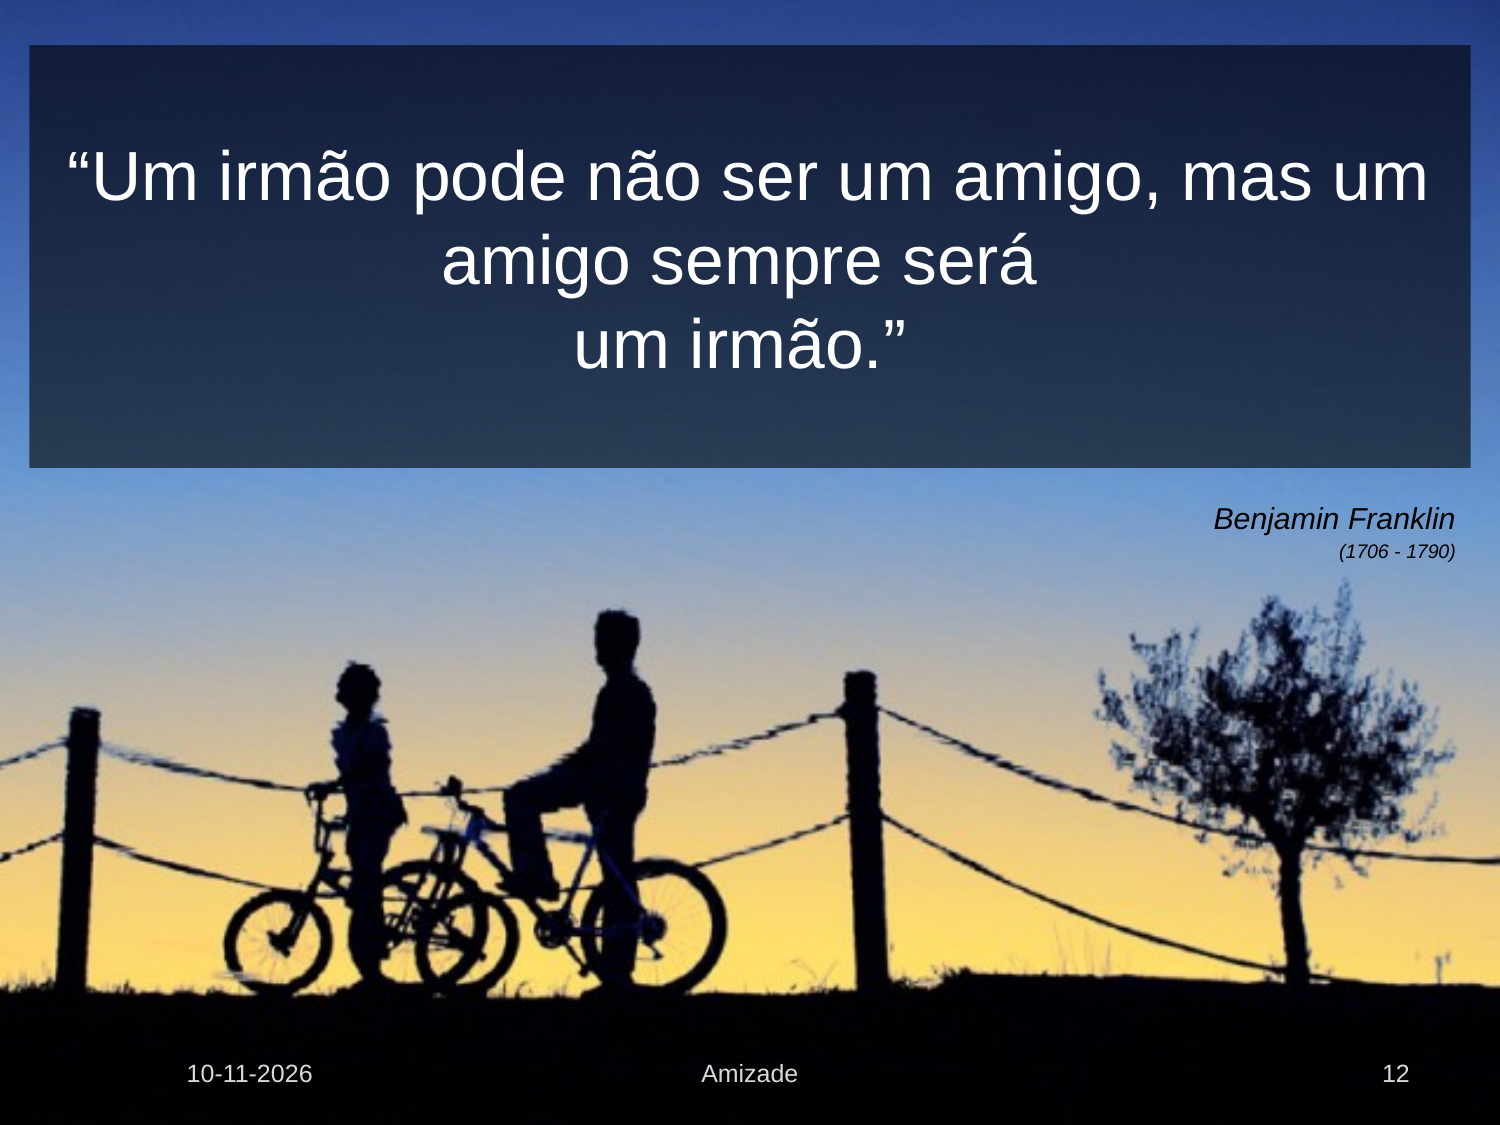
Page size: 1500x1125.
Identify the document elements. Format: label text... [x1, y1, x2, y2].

picture [0, 0, 1500, 1125]
slide_number 12 [1074, 1042, 1425, 1103]
footer Amizade [512, 1042, 988, 1103]
list Benjamin Franklin (1706 - 1790) [41, 491, 1471, 575]
title “Um irmão pode não ser um amigo, mas um amigo sempre será um irmão.” [29, 45, 1471, 468]
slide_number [75, 1042, 425, 1103]
